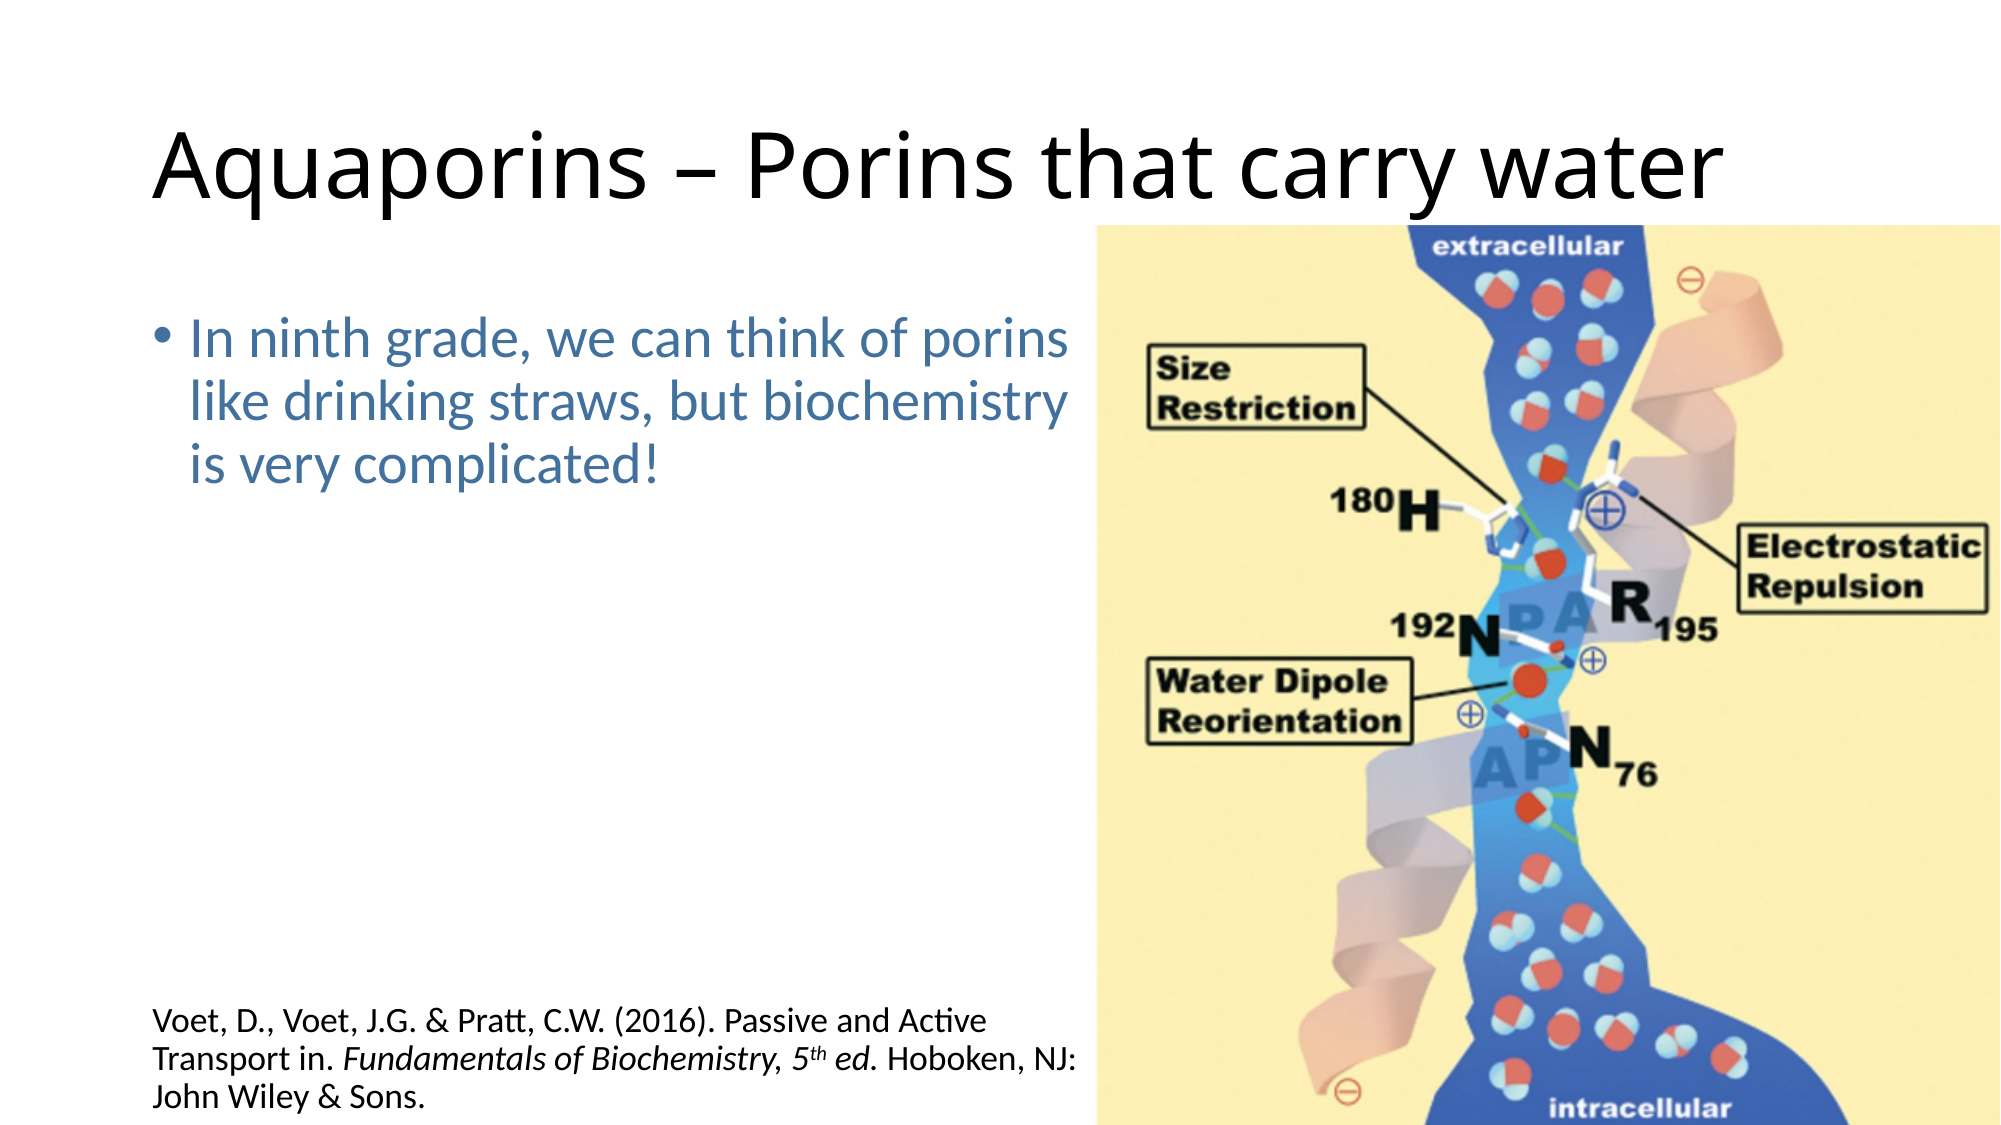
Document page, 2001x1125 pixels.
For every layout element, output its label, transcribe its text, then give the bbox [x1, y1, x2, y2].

title Aquaporins – Porins that carry water [137, 59, 1863, 278]
list In ninth grade, we can think of porins like drinking straws, but biochemistry is very complicated! [137, 299, 1095, 799]
picture [1095, 224, 2000, 1125]
text_box Voet, D., Voet, J.G. & Pratt, C.W. (2016). Passive and Active Transport in. Fundamentals of Biochemistry, 5th ed. Hoboken, NJ: John Wiley & Sons. [137, 994, 1095, 1125]
